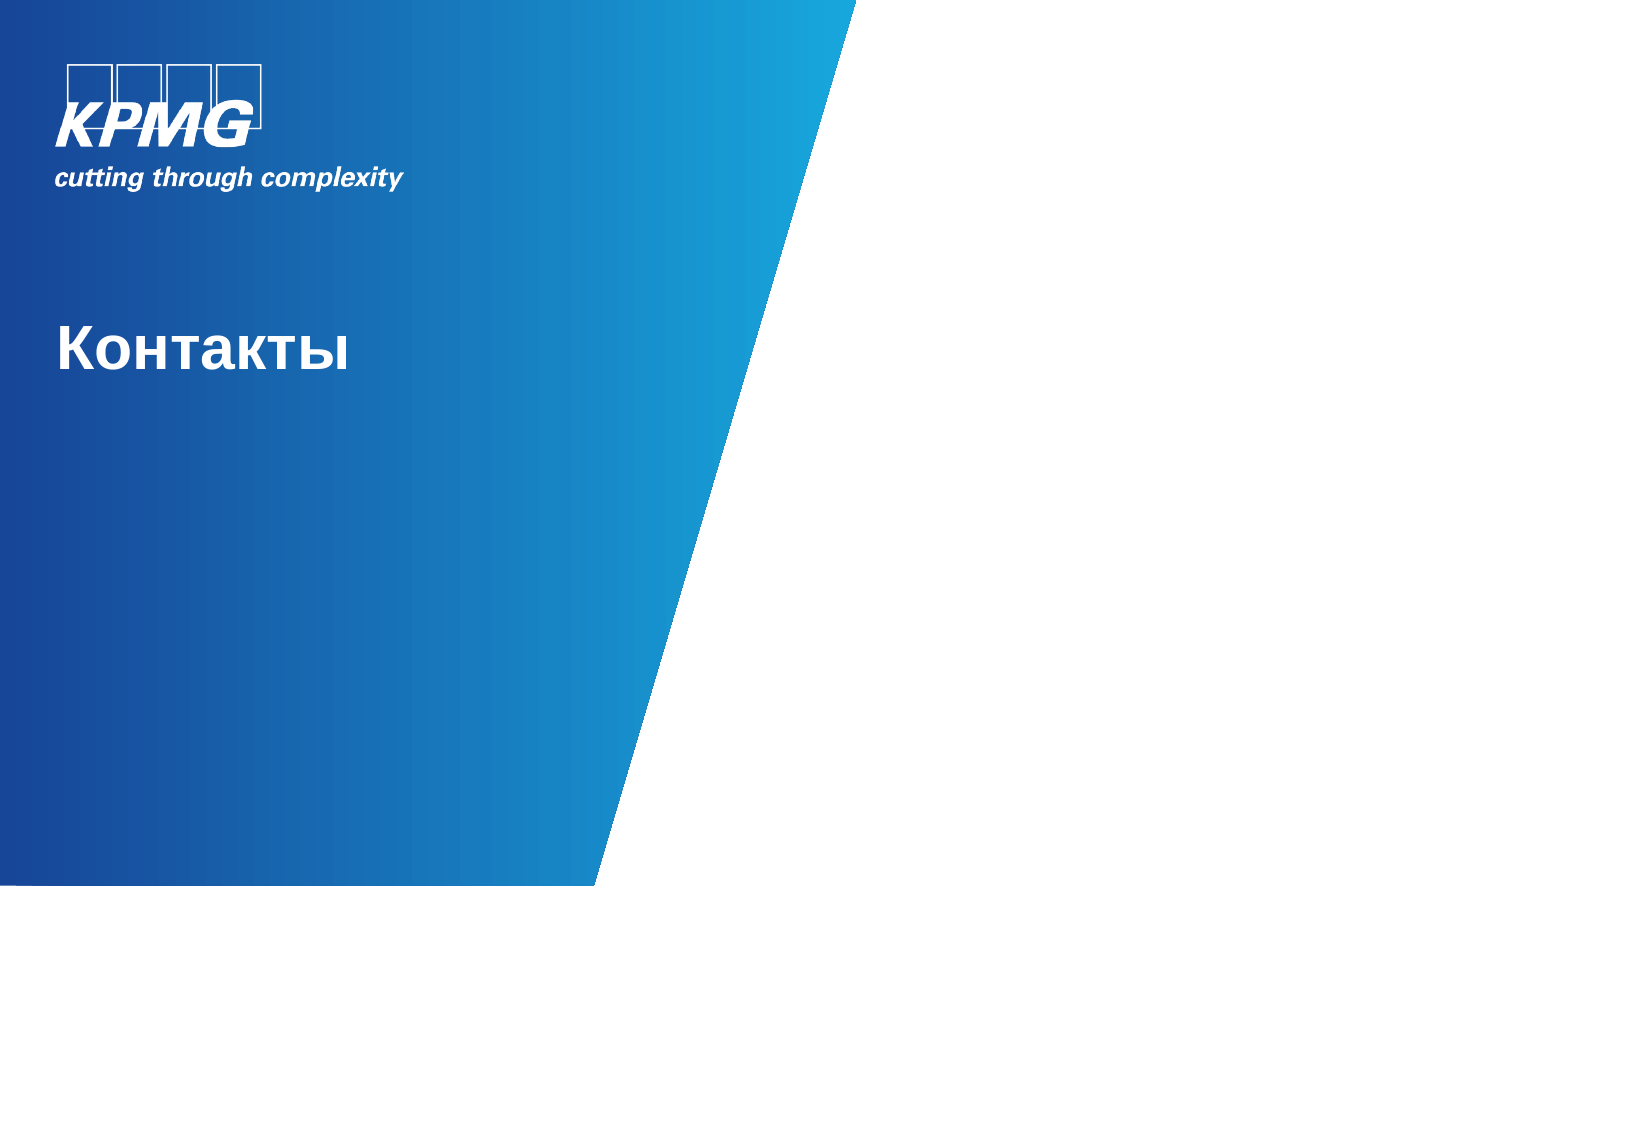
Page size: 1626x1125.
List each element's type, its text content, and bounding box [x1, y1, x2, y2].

picture [9, 0, 472, 251]
title Контакты [56, 231, 683, 587]
